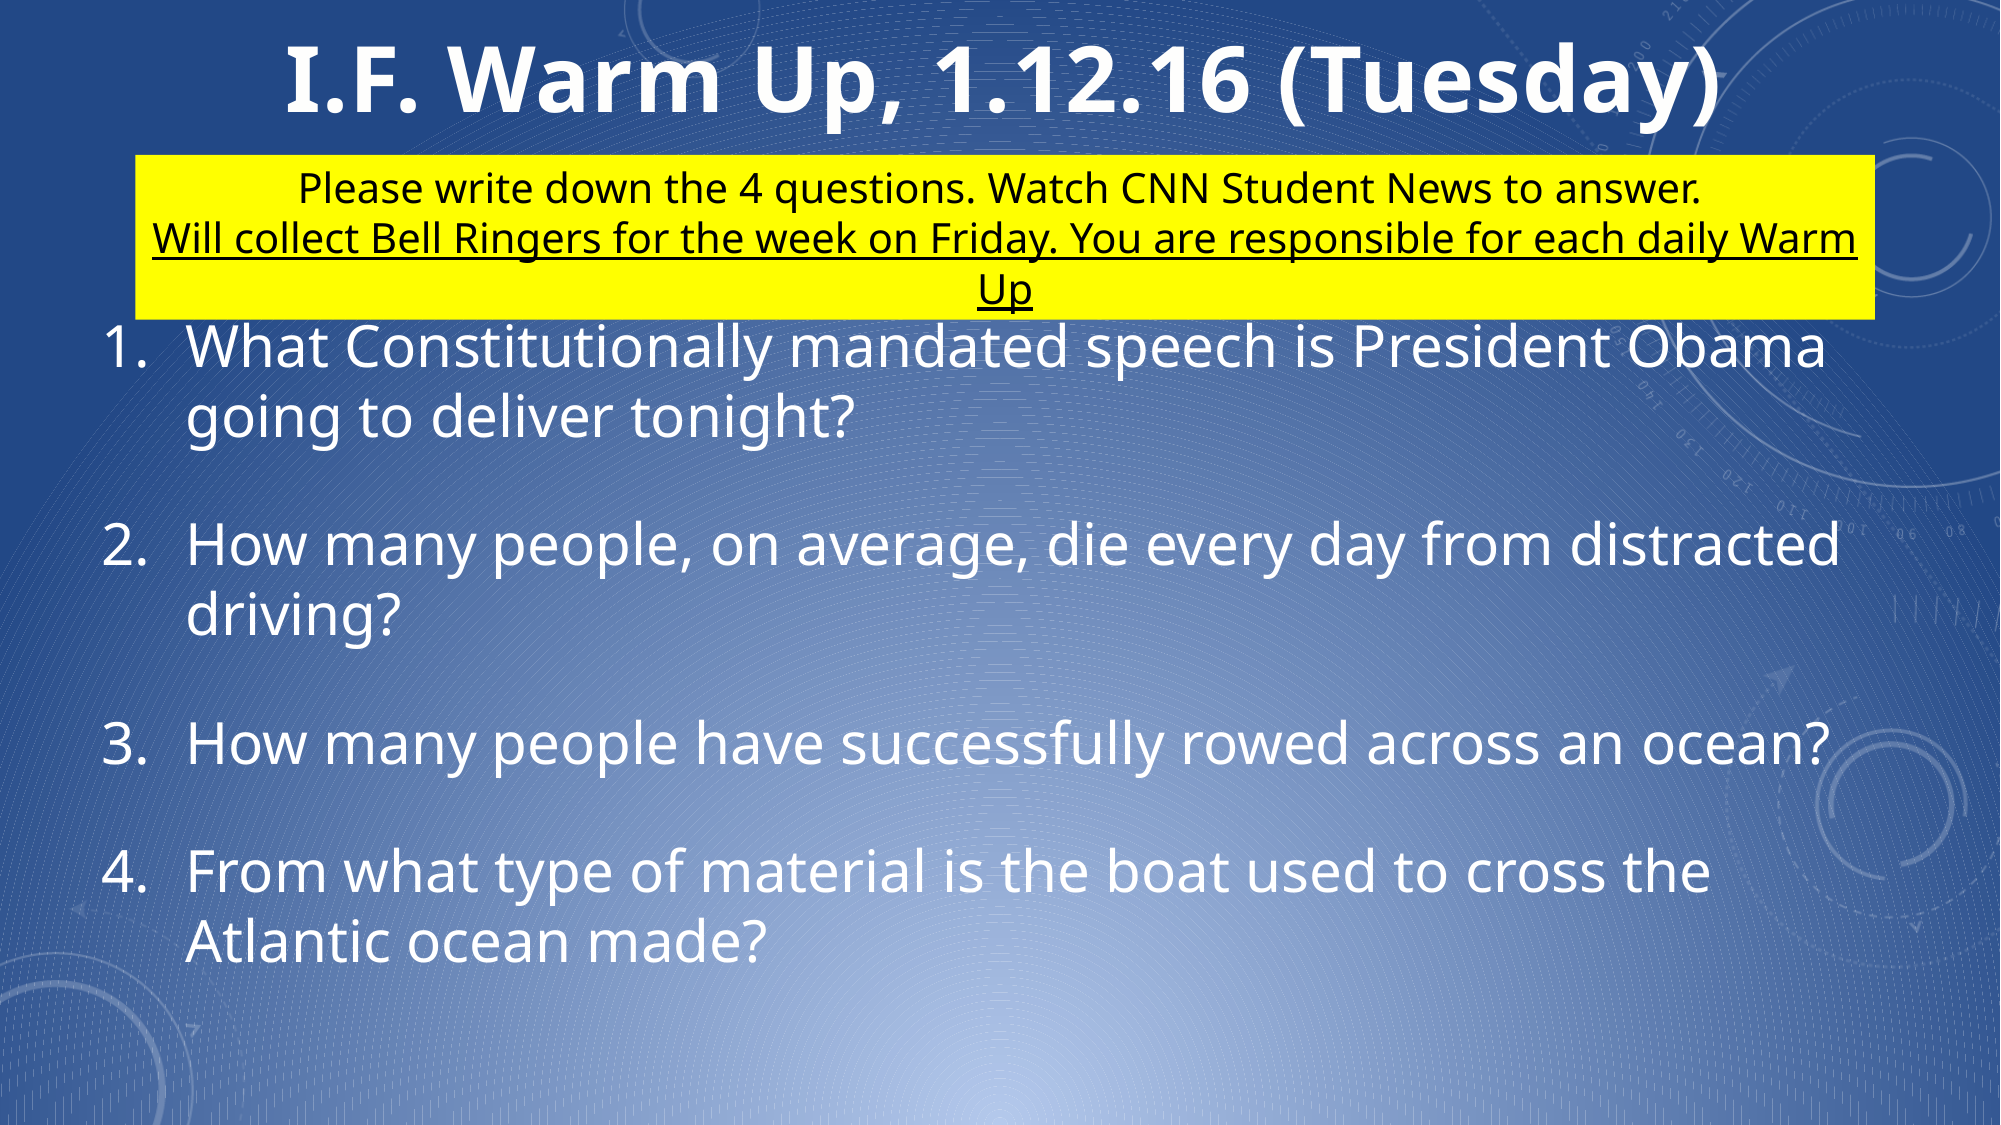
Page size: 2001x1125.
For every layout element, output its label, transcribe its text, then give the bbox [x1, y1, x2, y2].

text_box What Constitutionally mandated speech is President Obama going to deliver tonight? How many people, on average, die every day from distracted driving? How many people have successfully rowed across an ocean? From what type of material is the boat used to cross the Atlantic ocean made? [24, 301, 1963, 982]
picture [0, 0, 2000, 1125]
text_box Please write down the 4 questions. Watch CNN Student News to answer. Will collect Bell Ringers for the week on Friday. You are responsible for each daily Warm Up [135, 154, 1875, 301]
text_box I.F. Warm Up, 1.12.16 (Tuesday) [135, 13, 1875, 139]
